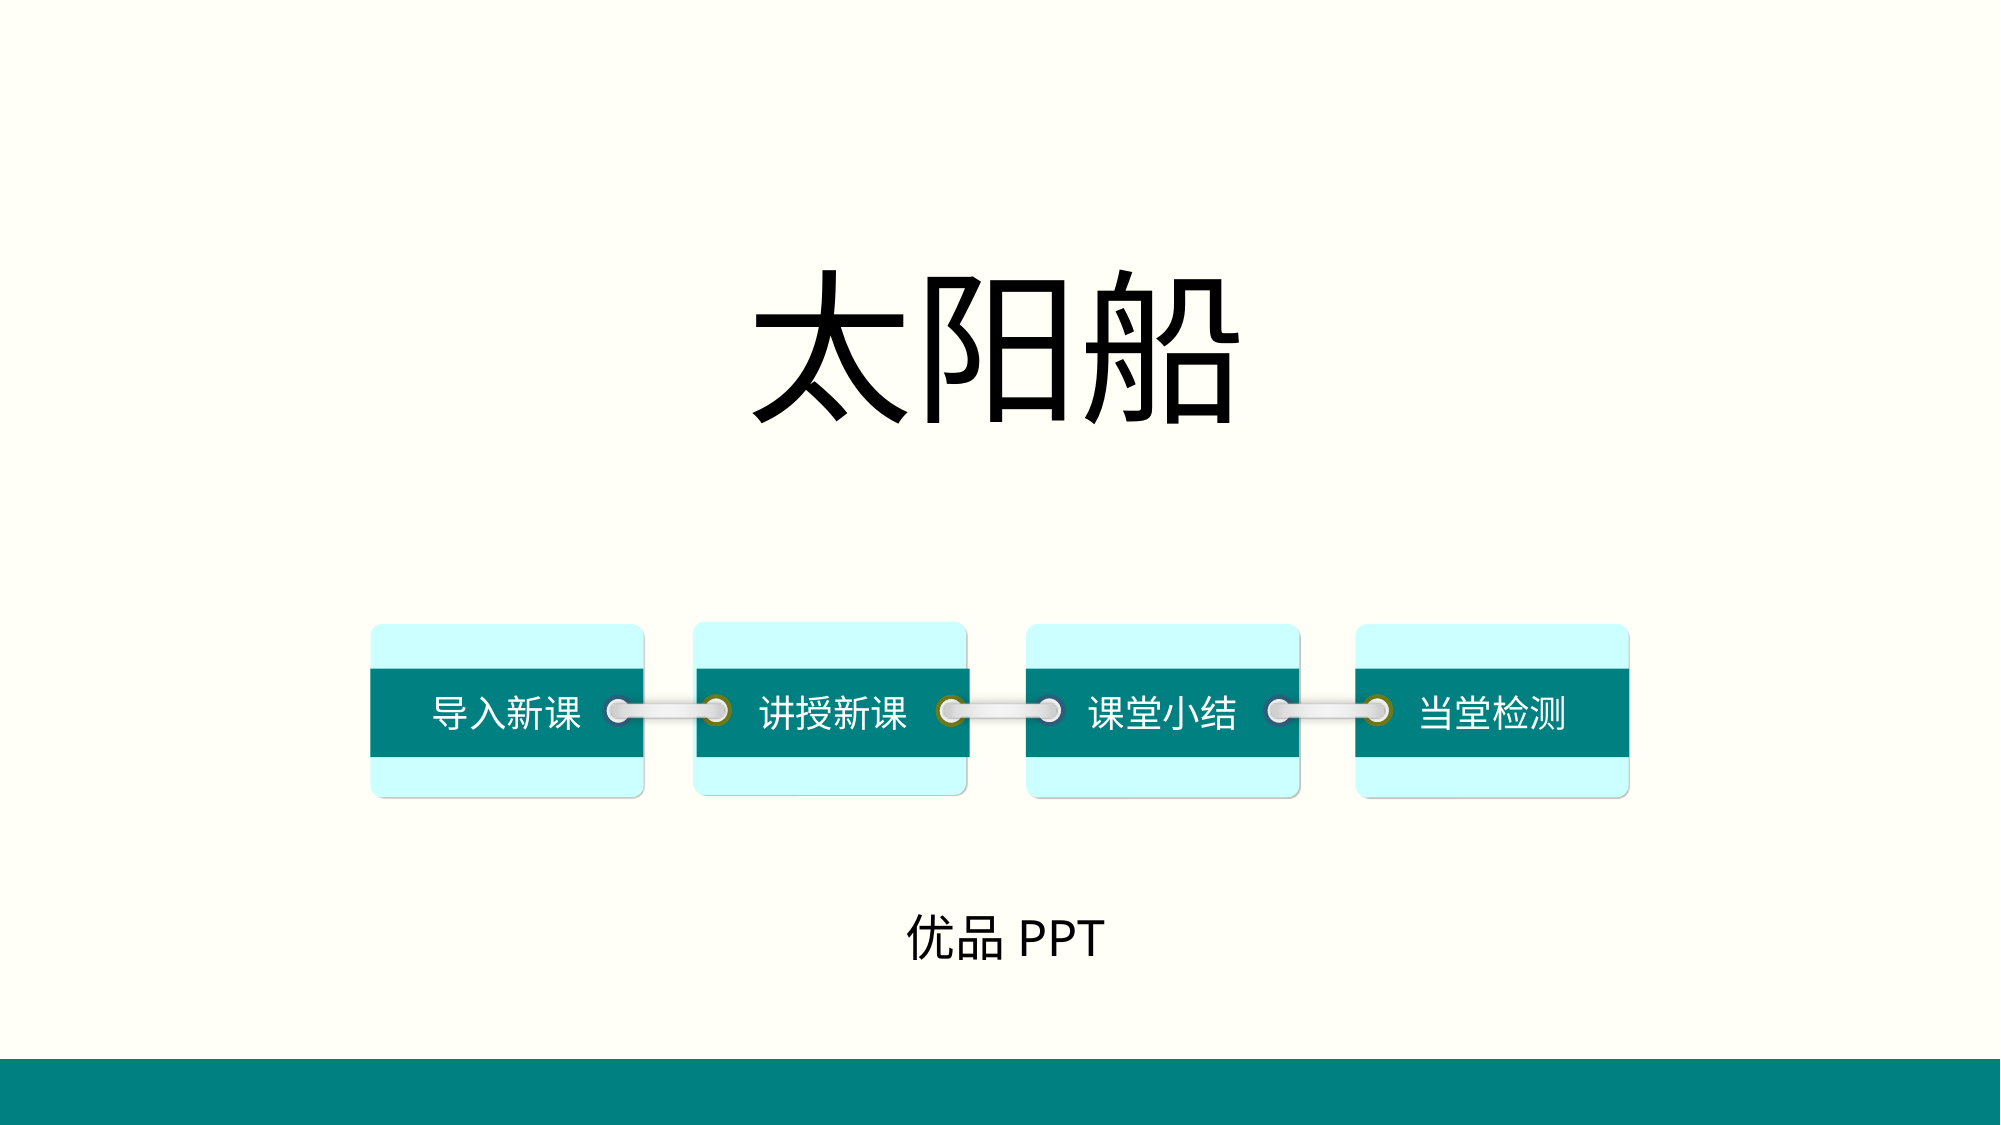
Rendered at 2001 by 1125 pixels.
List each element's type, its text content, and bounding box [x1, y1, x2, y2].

text_box [370, 624, 644, 668]
text_box [1355, 623, 1629, 668]
picture [1254, 688, 1402, 733]
text_box 讲授新课 [696, 668, 970, 758]
text_box [0, 1058, 2000, 1125]
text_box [593, 688, 741, 733]
text_box 优品PPT [834, 893, 1177, 974]
text_box [1355, 758, 1629, 798]
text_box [926, 688, 1074, 733]
text_box 太阳船 [462, 236, 1532, 452]
text_box [1025, 623, 1300, 668]
text_box [692, 621, 967, 687]
text_box 当堂检测 [1355, 668, 1630, 758]
text_box [692, 742, 967, 796]
text_box 课堂小结 [1025, 668, 1300, 758]
text_box [370, 758, 644, 798]
text_box [1025, 758, 1300, 798]
text_box 导入新课 [370, 668, 644, 758]
